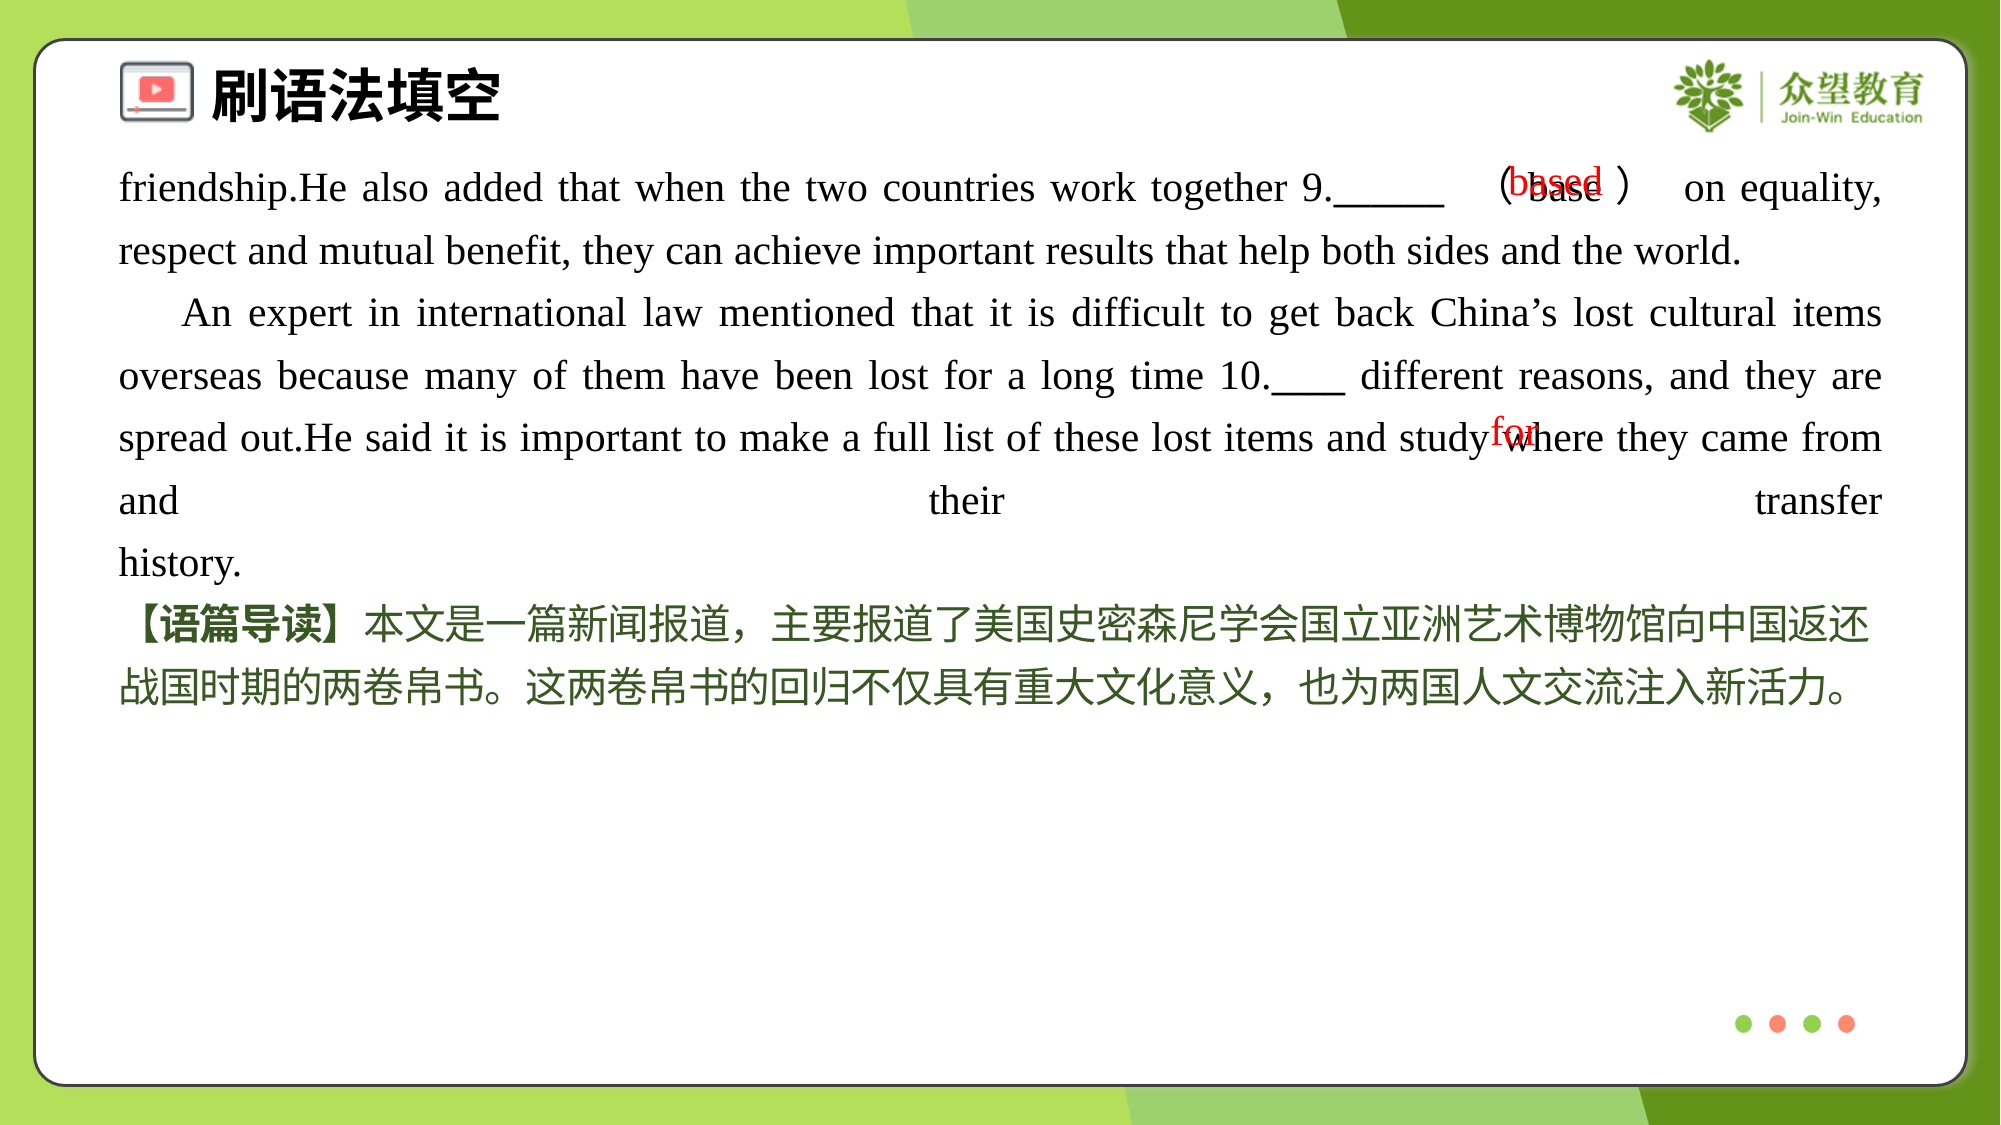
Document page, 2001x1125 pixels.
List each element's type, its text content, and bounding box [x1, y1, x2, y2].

text_box for [1485, 391, 1544, 449]
picture [0, 0, 2000, 1125]
text_box 【语篇导读】本文是一篇新闻报道，主要报道了美国史密森尼学会国立亚洲艺术博物馆向中国返还战国时期的两卷帛书。这两卷帛书的回归不仅具有重大文化意义，也为两国人文交流注入新活力。 [118, 585, 1883, 706]
text_box based [1503, 141, 1608, 199]
text_box friendship.He also added that when the two countries work together 9.______ （base） on equality, respect and mutual benefit, they can achieve important results that help both sides and the world. An expert in international law mentioned that it is difficult to get back China’s lost cultural items overseas because many of them have been lost for a long time 10.____ different reasons, and they are spread out.He said it is important to make a full list of these lost items and study where they came from and their transfer history.#1.3 [118, 147, 1883, 579]
